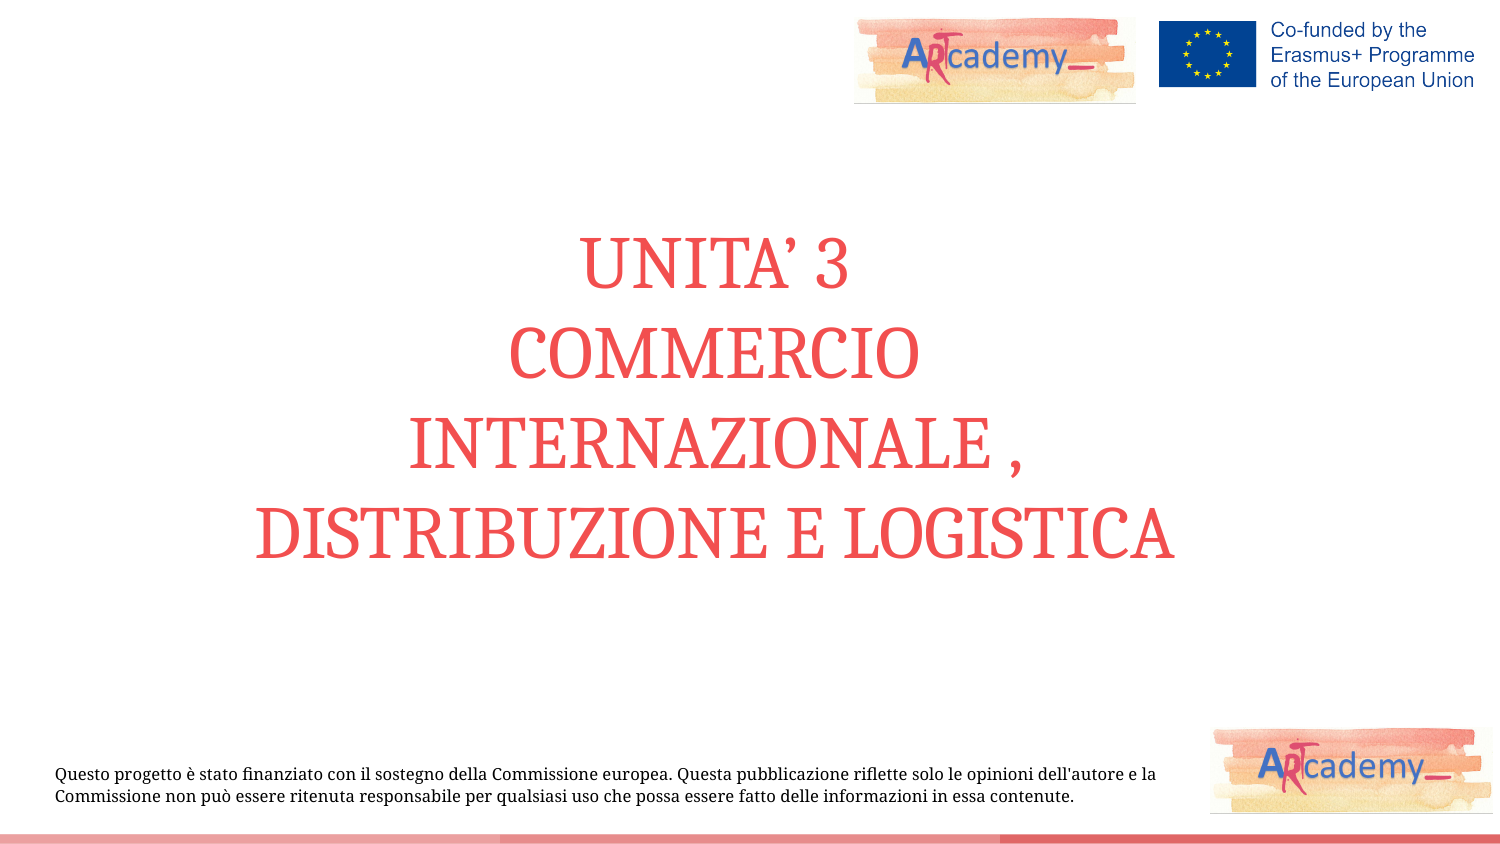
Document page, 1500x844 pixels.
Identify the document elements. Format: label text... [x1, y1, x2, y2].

text_box Questo progetto è stato finanziato con il sostegno della Commissione europea. Questa pubblicazione riflette solo le opinioni dell'autore e la Commissione non può essere ritenuta responsabile per qualsiasi uso che possa essere fatto delle informazioni in essa contenute. [39, 754, 1205, 799]
picture [854, 0, 1137, 134]
picture [1158, 21, 1474, 91]
picture [1210, 709, 1493, 844]
title UNITA’ 3 COMMERCIO INTERNAZIONALE , DISTRIBUZIONE E LOGISTICA [181, 210, 1249, 589]
